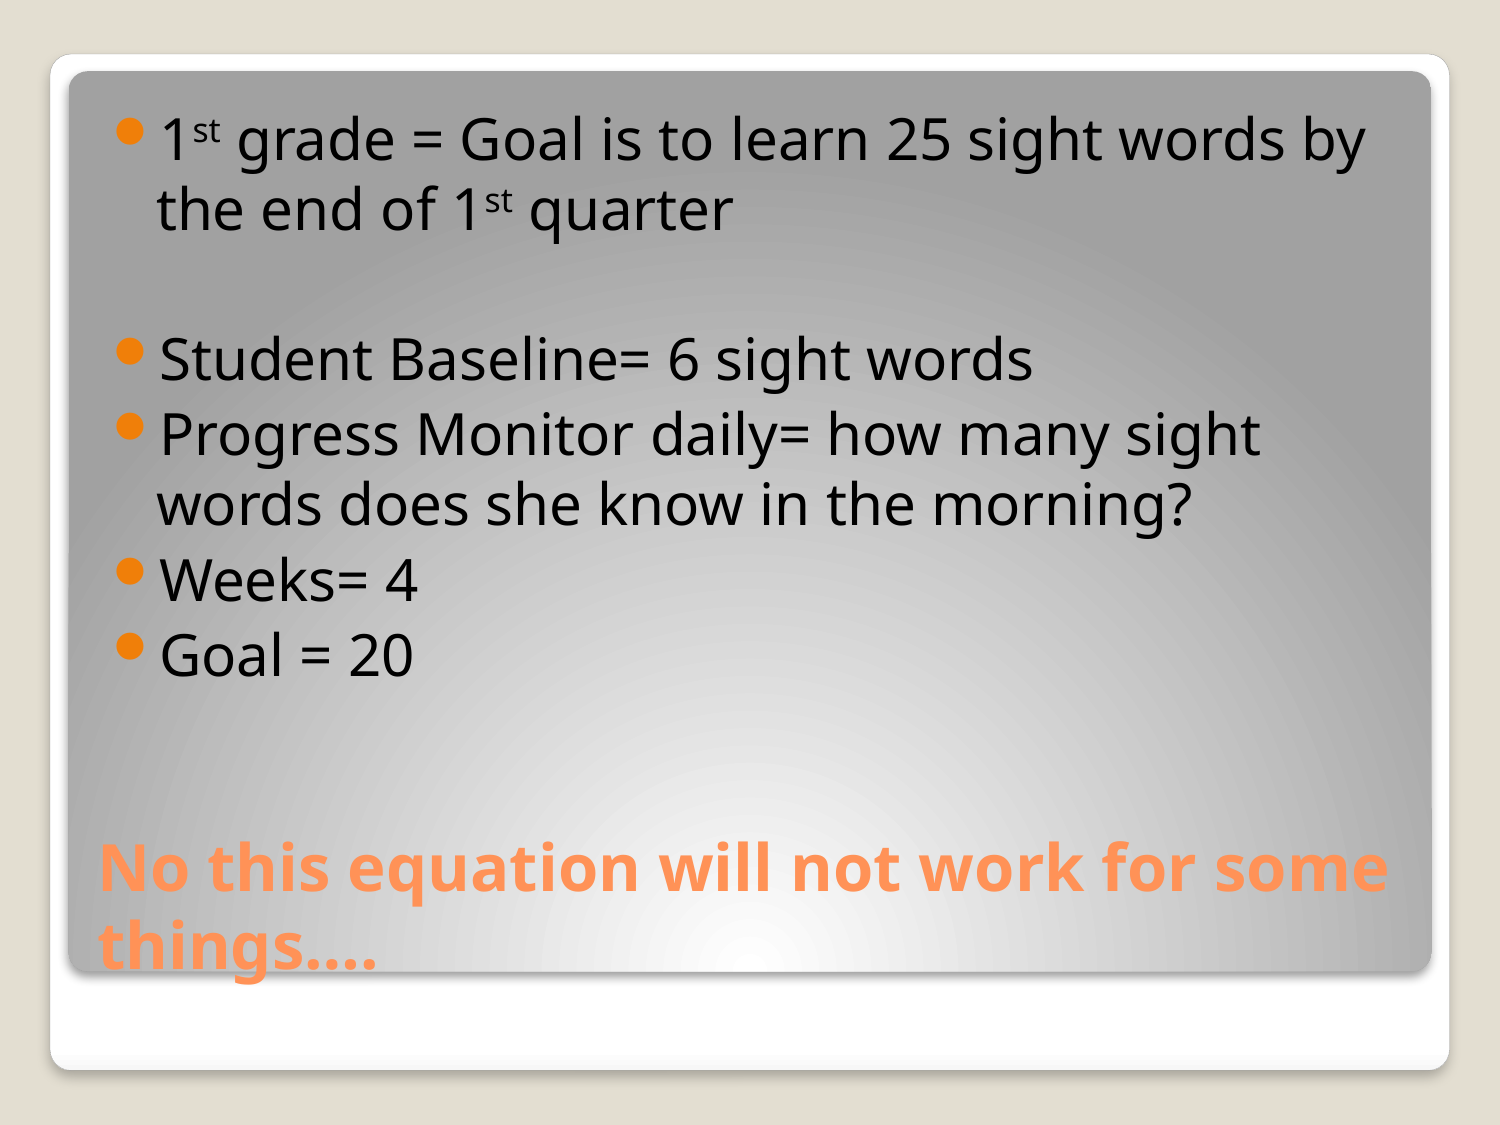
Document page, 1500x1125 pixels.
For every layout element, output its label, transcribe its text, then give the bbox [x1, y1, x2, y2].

title No this equation will not work for some things…. [82, 817, 1425, 990]
list 1st grade = Goal is to learn 25 sight words by the end of 1st quarter Student Baseline= 6 sight words Progress Monitor daily= how many sight words does she know in the morning? Weeks= 4 Goal = 20 [82, 86, 1425, 774]
